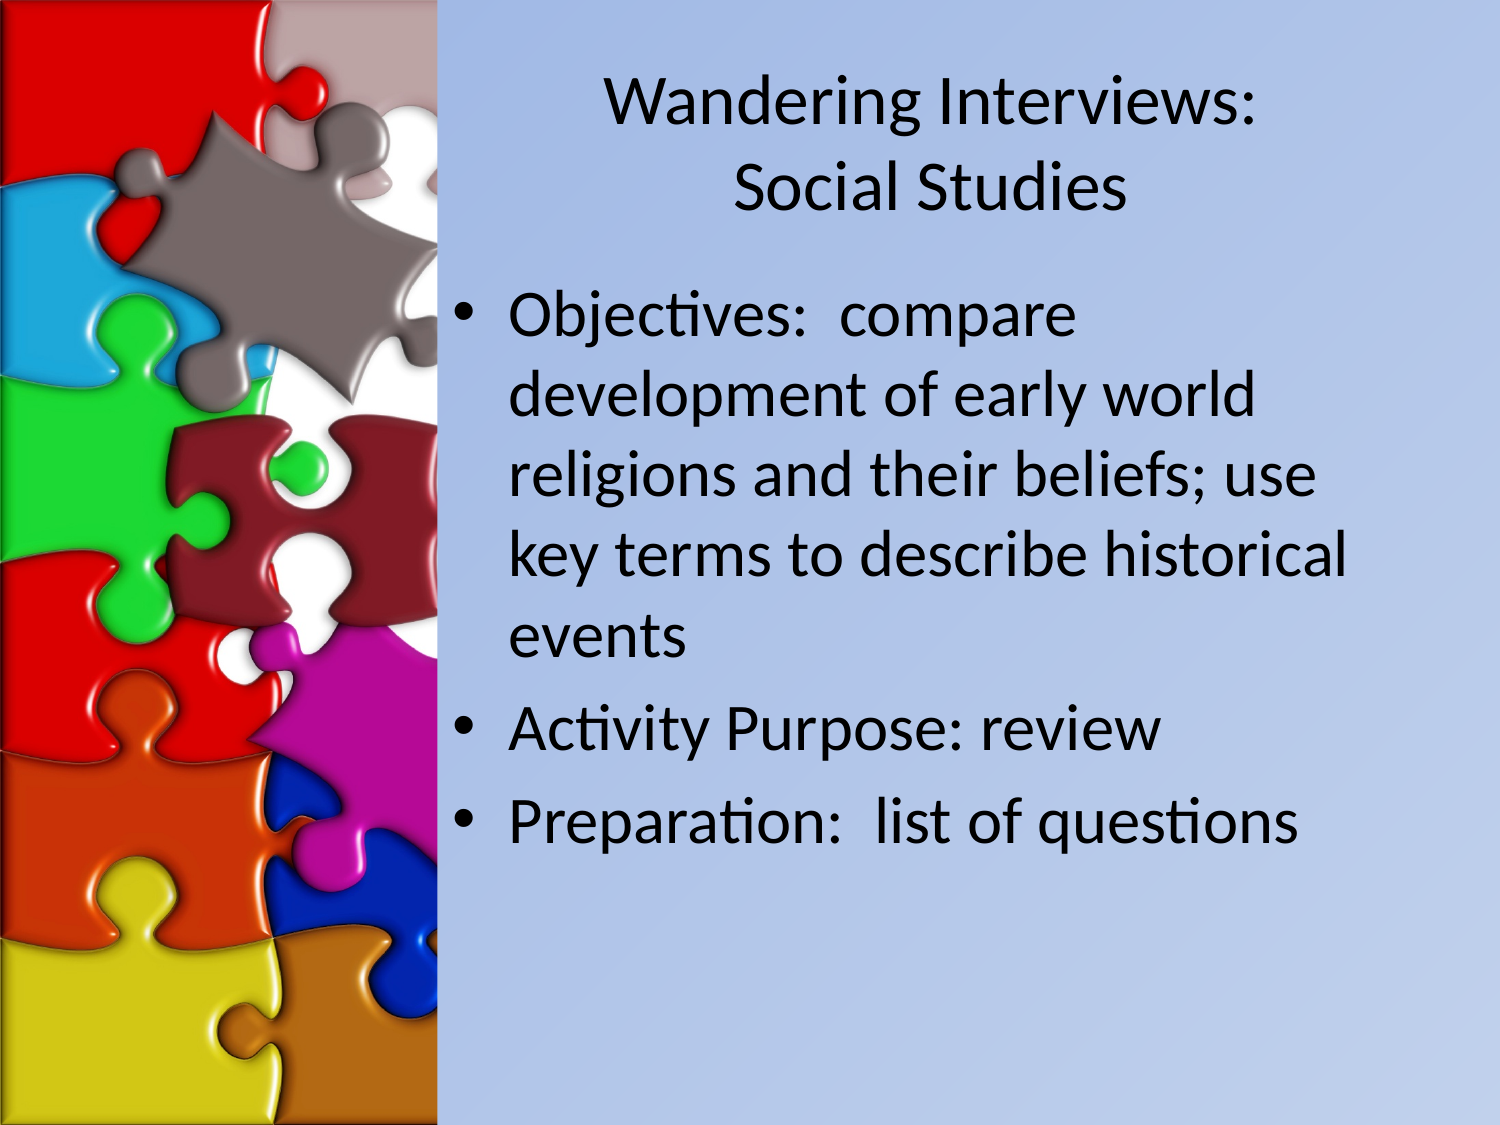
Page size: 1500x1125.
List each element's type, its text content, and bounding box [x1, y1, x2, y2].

picture [0, 0, 438, 1125]
title Wandering Interviews: Social Studies [437, 45, 1425, 233]
list Objectives: compare development of early world religions and their beliefs; use key terms to describe historical events Activity Purpose: review Preparation: list of questions [437, 262, 1425, 1005]
